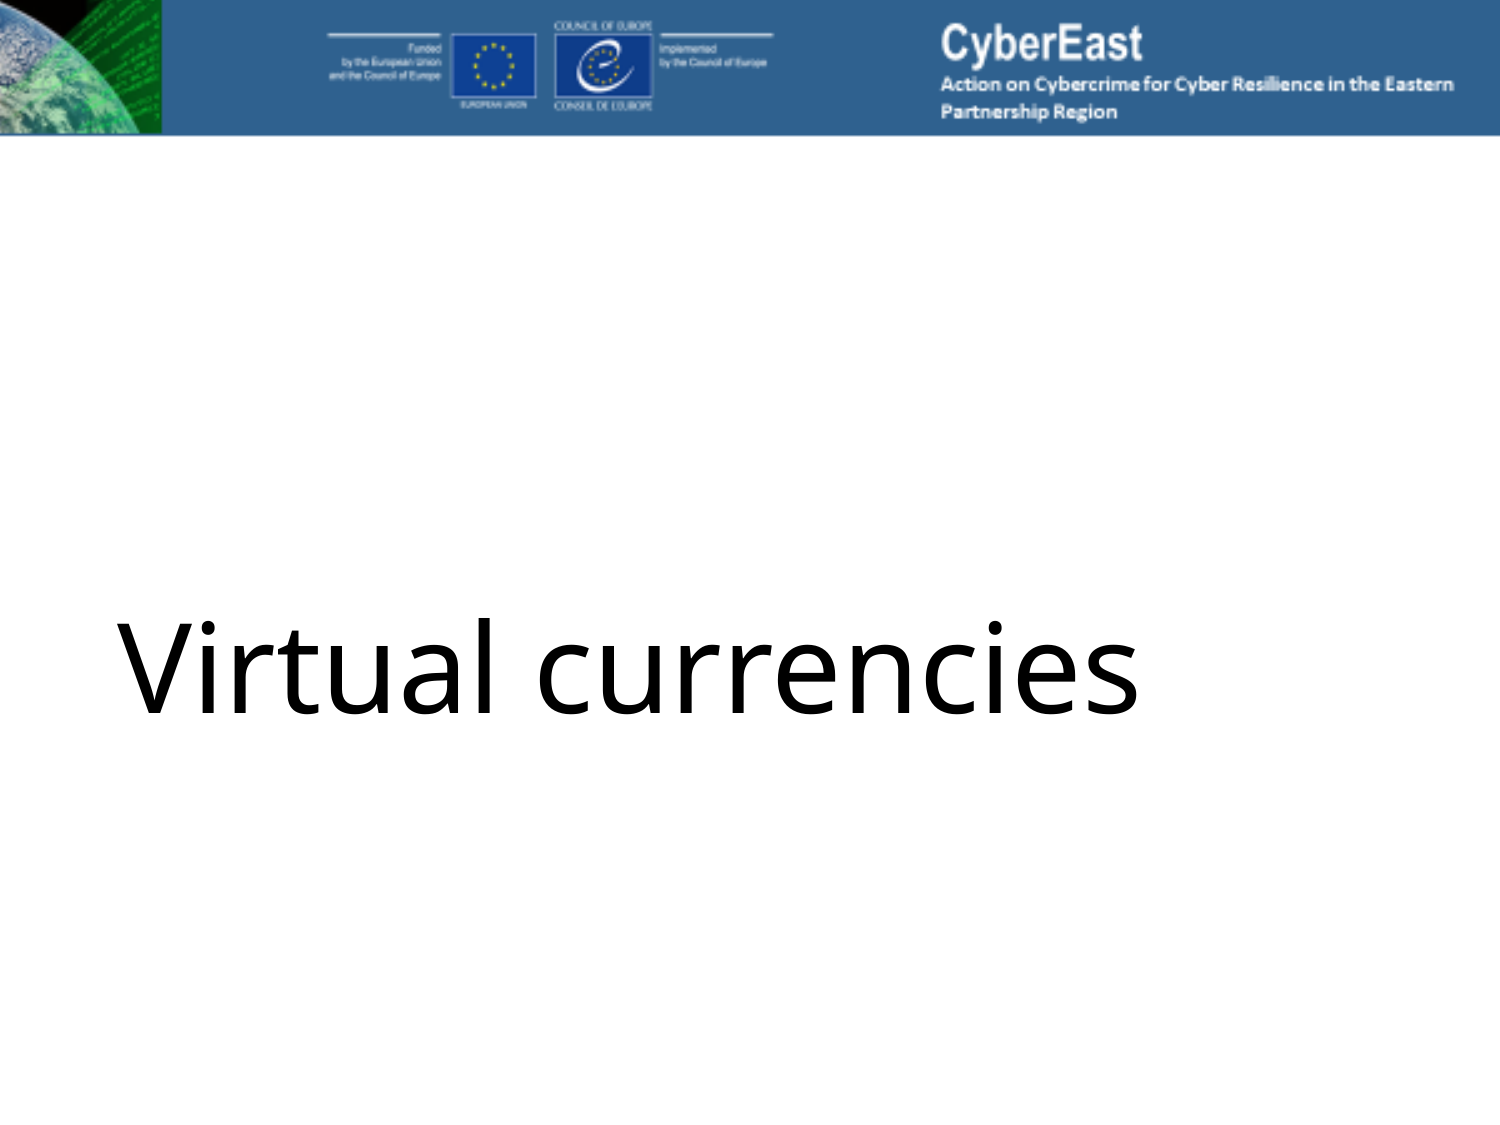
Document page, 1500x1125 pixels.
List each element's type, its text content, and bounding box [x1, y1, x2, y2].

title Virtual currencies [102, 280, 1397, 749]
picture [0, 0, 1500, 1125]
